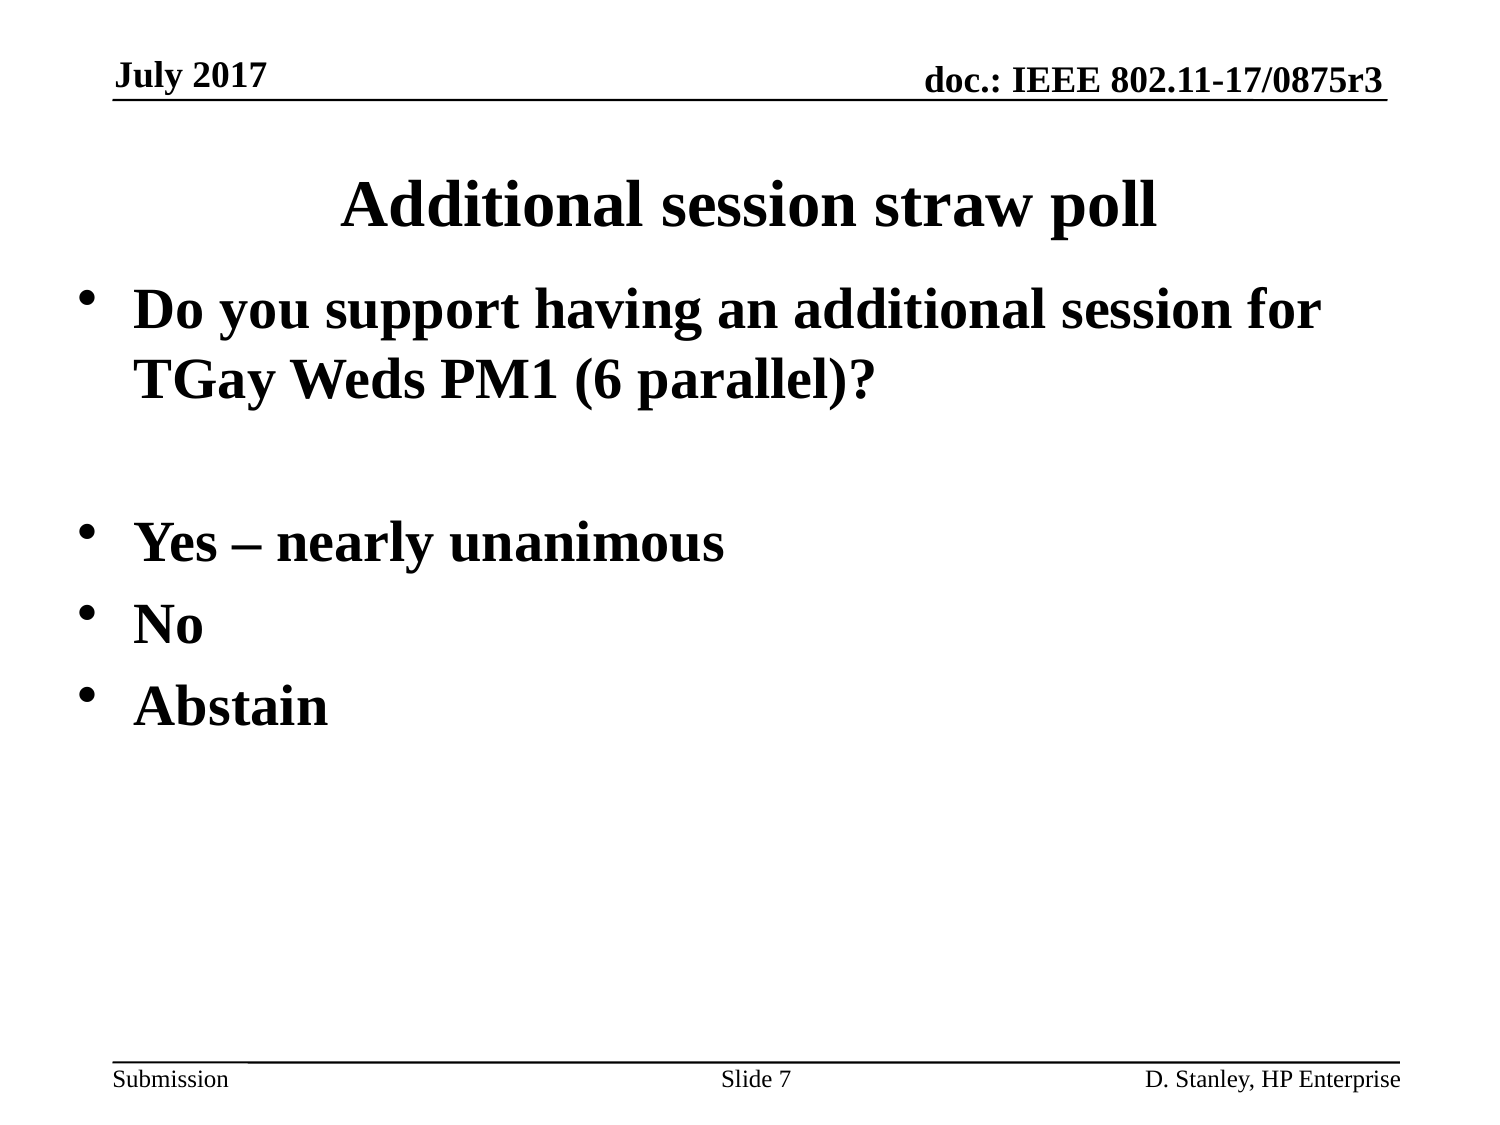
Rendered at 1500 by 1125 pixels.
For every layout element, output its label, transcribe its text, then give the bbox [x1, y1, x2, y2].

slide_number Slide 7 [712, 1061, 800, 1093]
title Additional session straw poll [112, 112, 1388, 262]
footer D. Stanley, HP Enterprise [878, 1061, 1402, 1093]
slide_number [114, 49, 270, 95]
list Do you support having an additional session for TGay Weds PM1 (6 parallel)? Yes – nearly unanimous No Abstain [62, 262, 1425, 1050]
